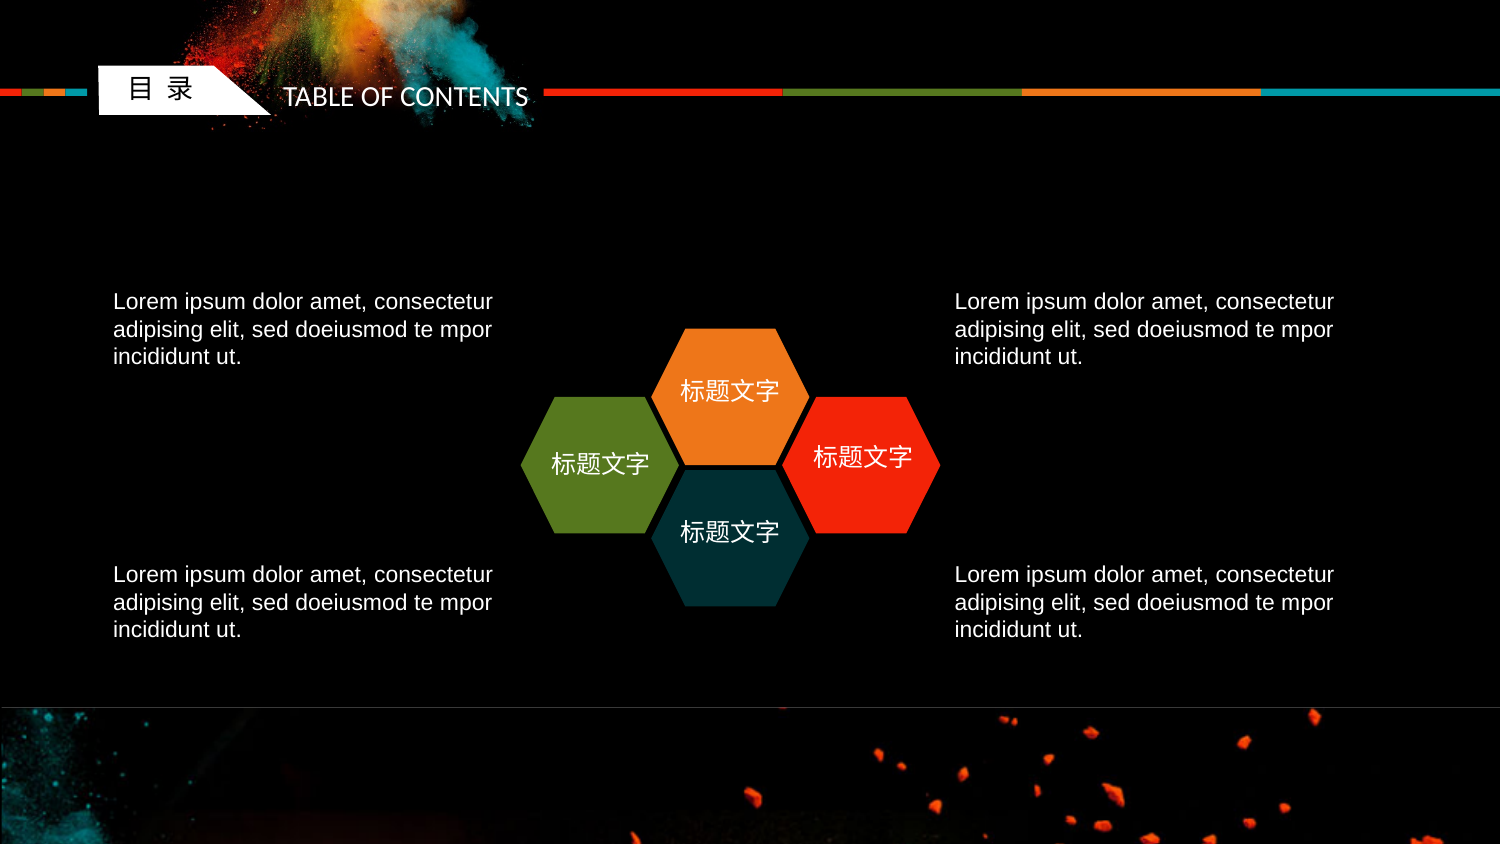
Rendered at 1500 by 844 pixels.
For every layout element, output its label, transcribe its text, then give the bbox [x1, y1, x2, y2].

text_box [0, 0, 1500, 203]
text_box Lorem ipsum dolor amet, consectetur adipising elit, sed doeiusmod te mpor incididunt ut. [939, 279, 1394, 377]
text_box Lorem ipsum dolor amet, consectetur adipising elit, sed doeiusmod te mpor incididunt ut. [98, 552, 552, 650]
picture [1, 706, 1500, 844]
text_box Lorem ipsum dolor amet, consectetur adipising elit, sed doeiusmod te mpor incididunt ut. [98, 279, 552, 377]
text_box Lorem ipsum dolor amet, consectetur adipising elit, sed doeiusmod te mpor incididunt ut. [939, 552, 1394, 650]
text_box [520, 328, 941, 607]
